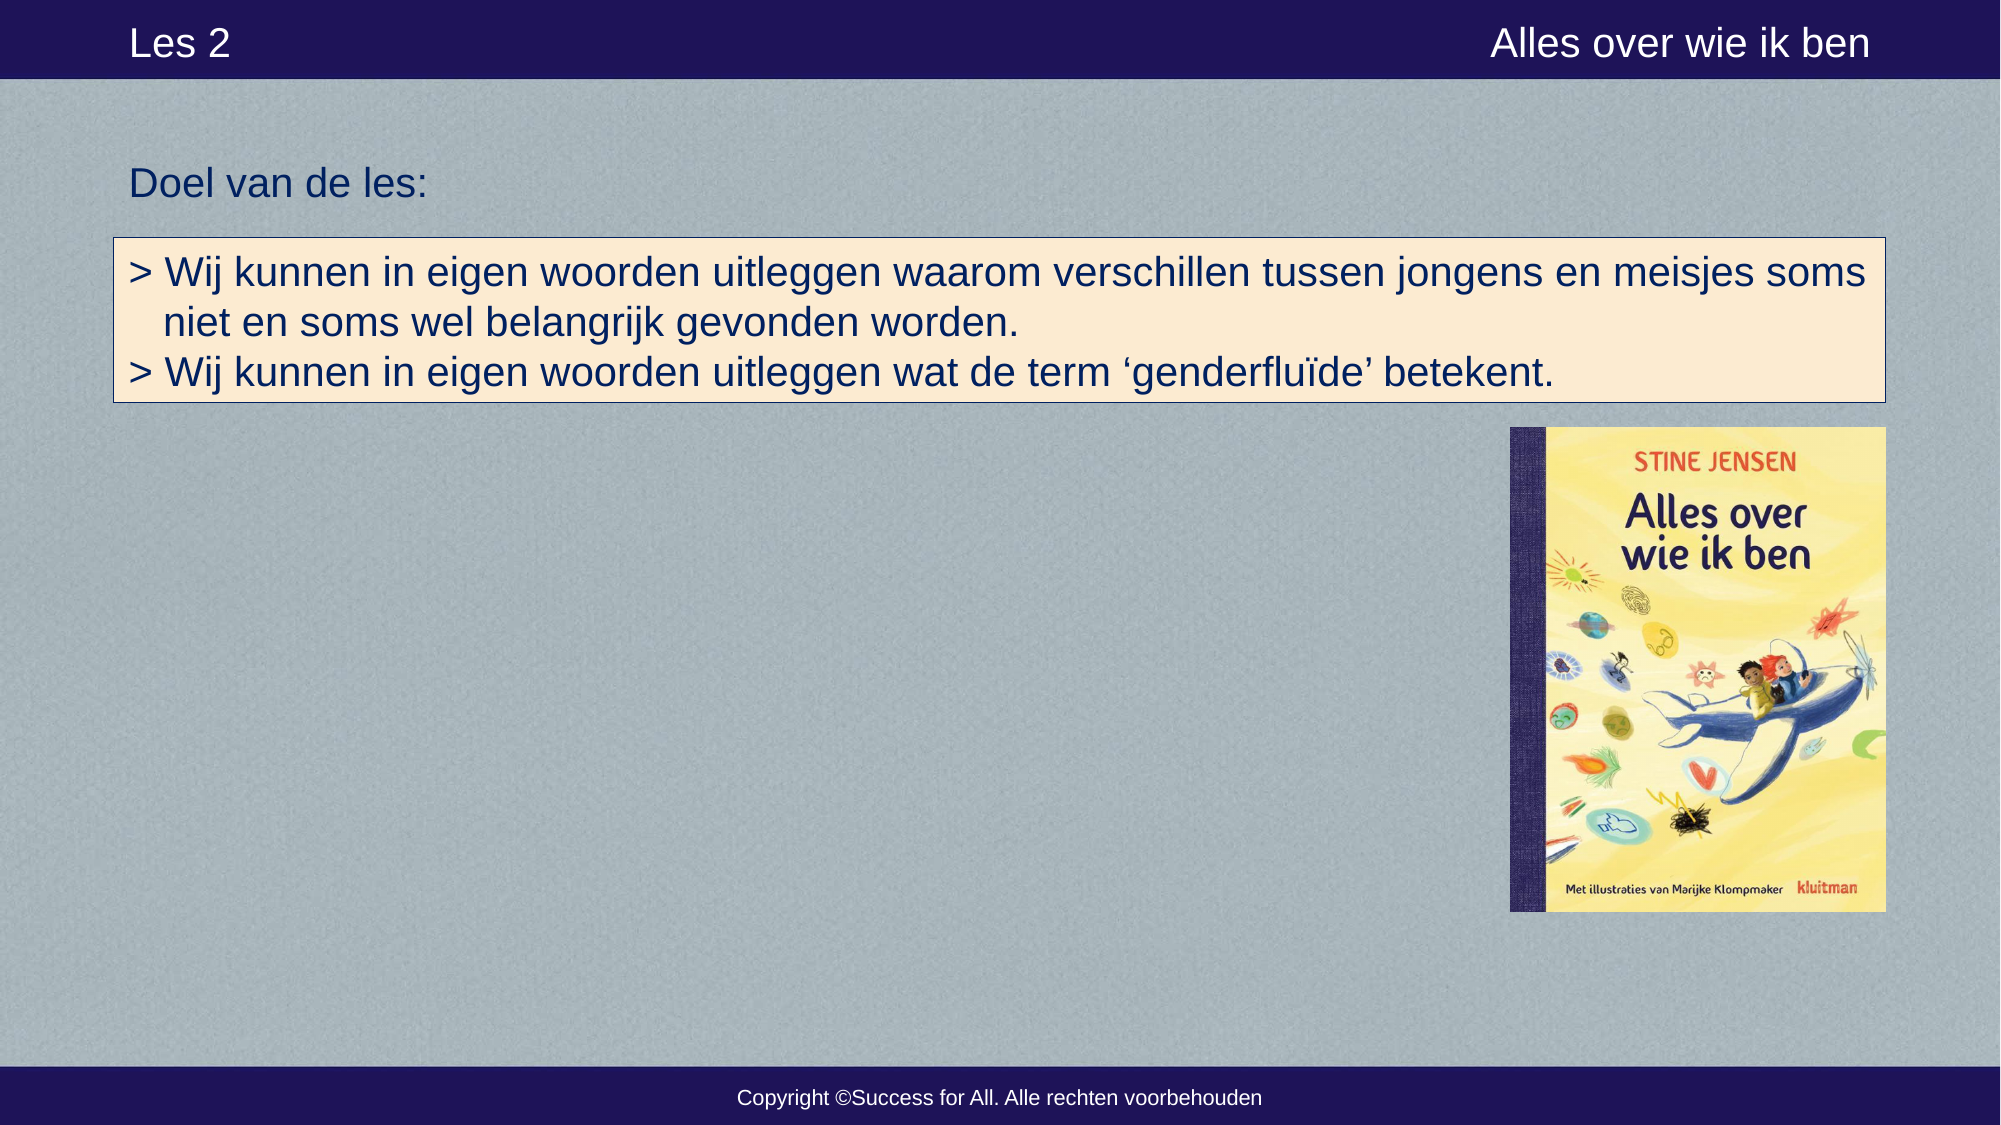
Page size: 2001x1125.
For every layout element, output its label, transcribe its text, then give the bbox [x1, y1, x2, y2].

text_box Alles over wie ik ben [999, 8, 1886, 73]
text_box Les 2 [114, 8, 354, 73]
picture [0, 0, 2001, 1125]
text_box > Wij kunnen in eigen woorden uitleggen waarom verschillen tussen jongens en meisjes soms niet en soms wel belangrijk gevonden worden. > Wij kunnen in eigen woorden uitleggen wat de term ‘genderfluïde’ betekent. [113, 237, 1886, 403]
text_box Doel van de les: [113, 148, 1635, 214]
text_box Copyright ©Success for All. Alle rechten voorbehouden [0, 1076, 2000, 1125]
